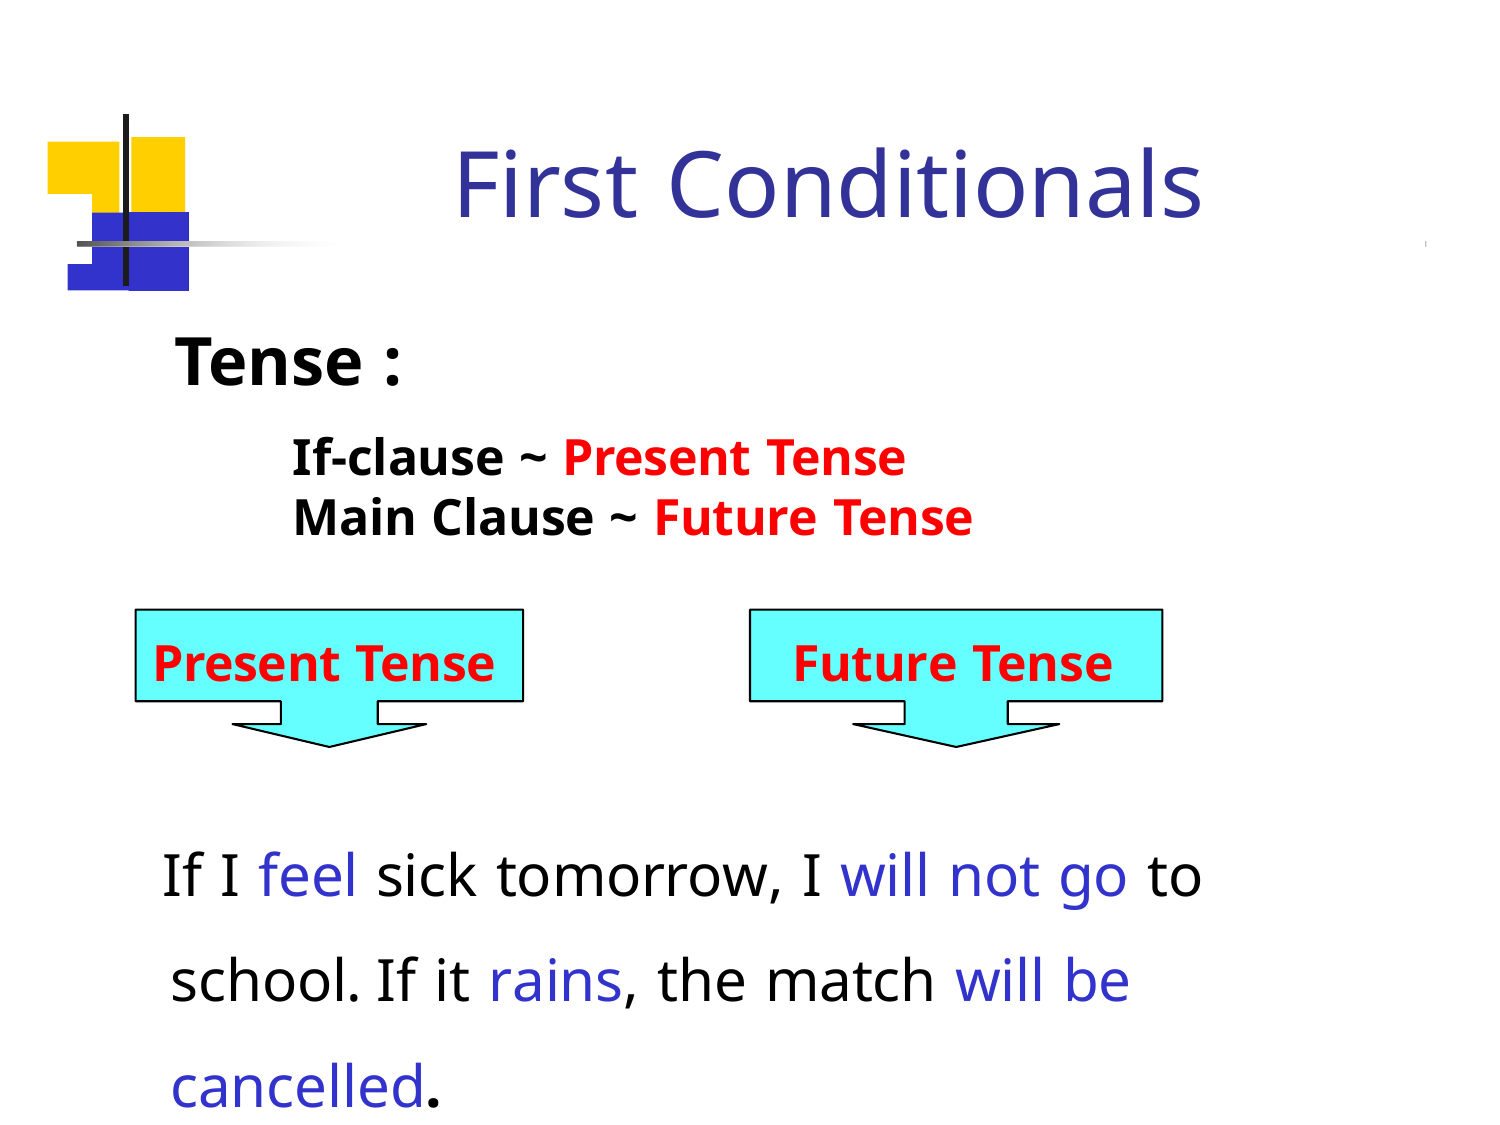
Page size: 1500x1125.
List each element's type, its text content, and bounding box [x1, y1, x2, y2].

picture [1328, 241, 1427, 247]
picture [0, 137, 172, 291]
text_box Tense : If-clause ~ Present Tense Main Clause ~ Future Tense [172, 318, 995, 546]
text_box Present Tense [149, 631, 509, 692]
text_box [135, 609, 524, 747]
text_box [750, 609, 1163, 747]
text_box Future Tense [790, 631, 1123, 692]
title First Conditionals [172, 125, 1328, 314]
text_box If I feel sick tomorrow, I will not go to school. If it rains, the match will be cancelled. [160, 802, 1346, 1120]
